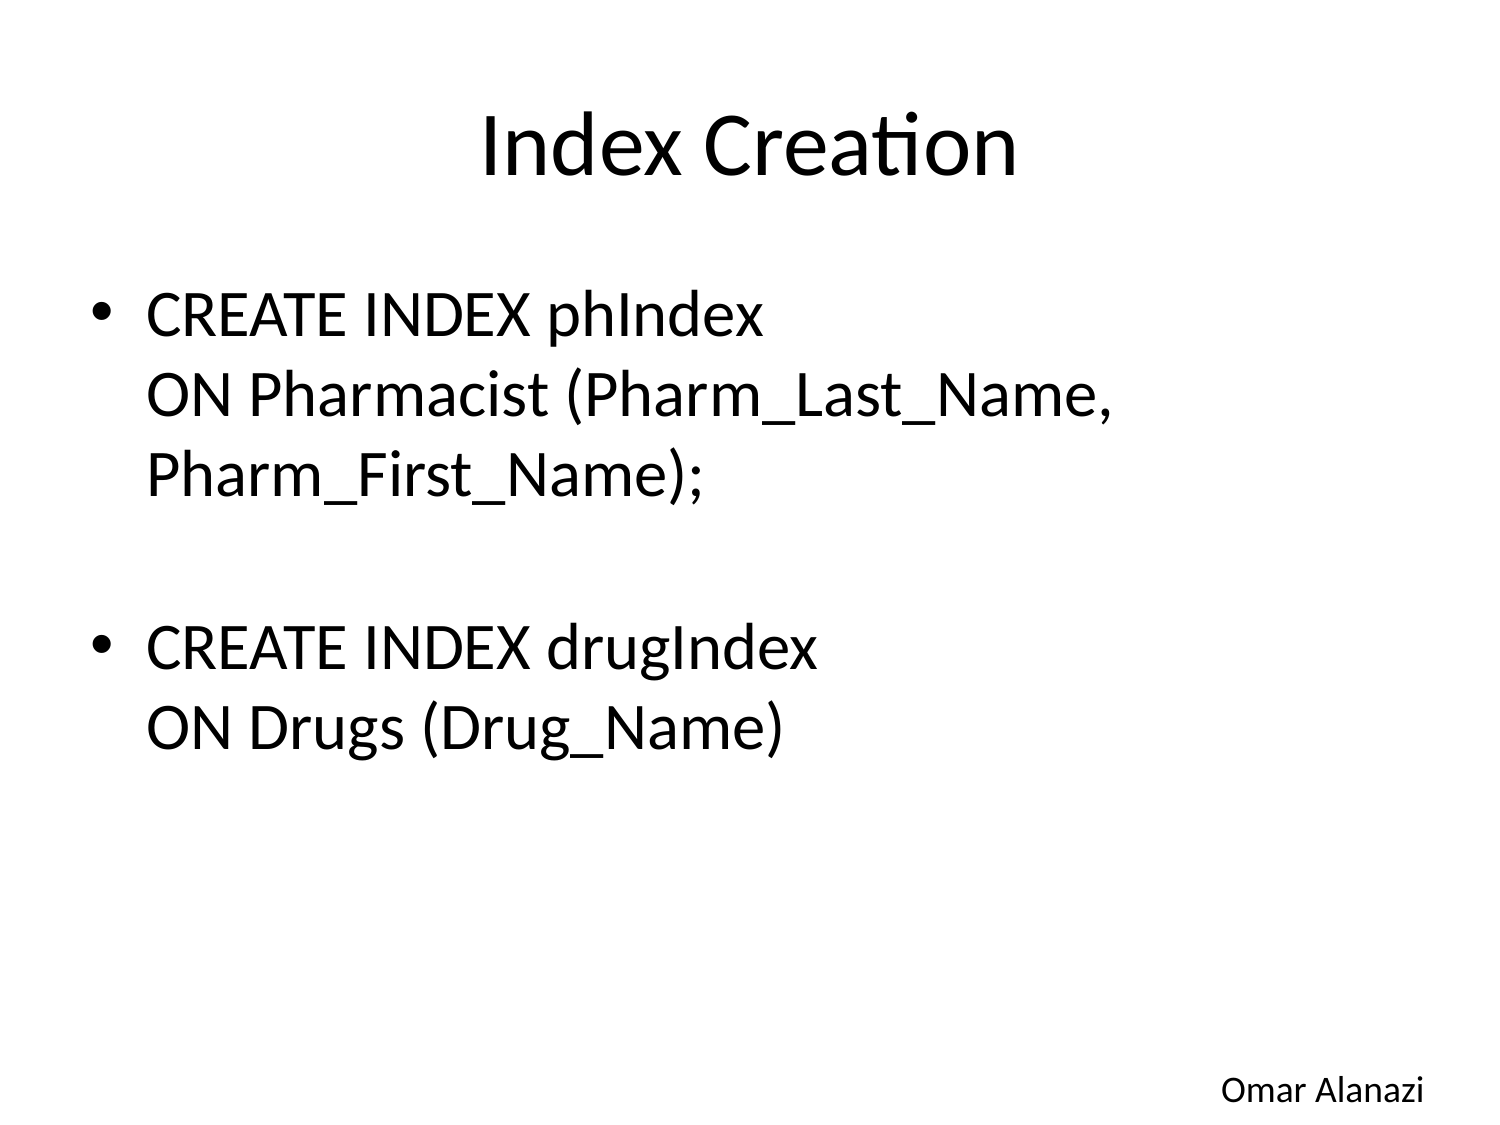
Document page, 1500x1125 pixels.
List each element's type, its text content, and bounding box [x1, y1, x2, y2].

title Index Creation [75, 45, 1425, 233]
list CREATE INDEX phIndex ON Pharmacist (Pharm_Last_Name, Pharm_First_Name); CREATE INDEX drugIndex ON Drugs (Drug_Name) [75, 262, 1425, 1005]
text_box Omar Alanazi [1206, 1057, 1440, 1118]
